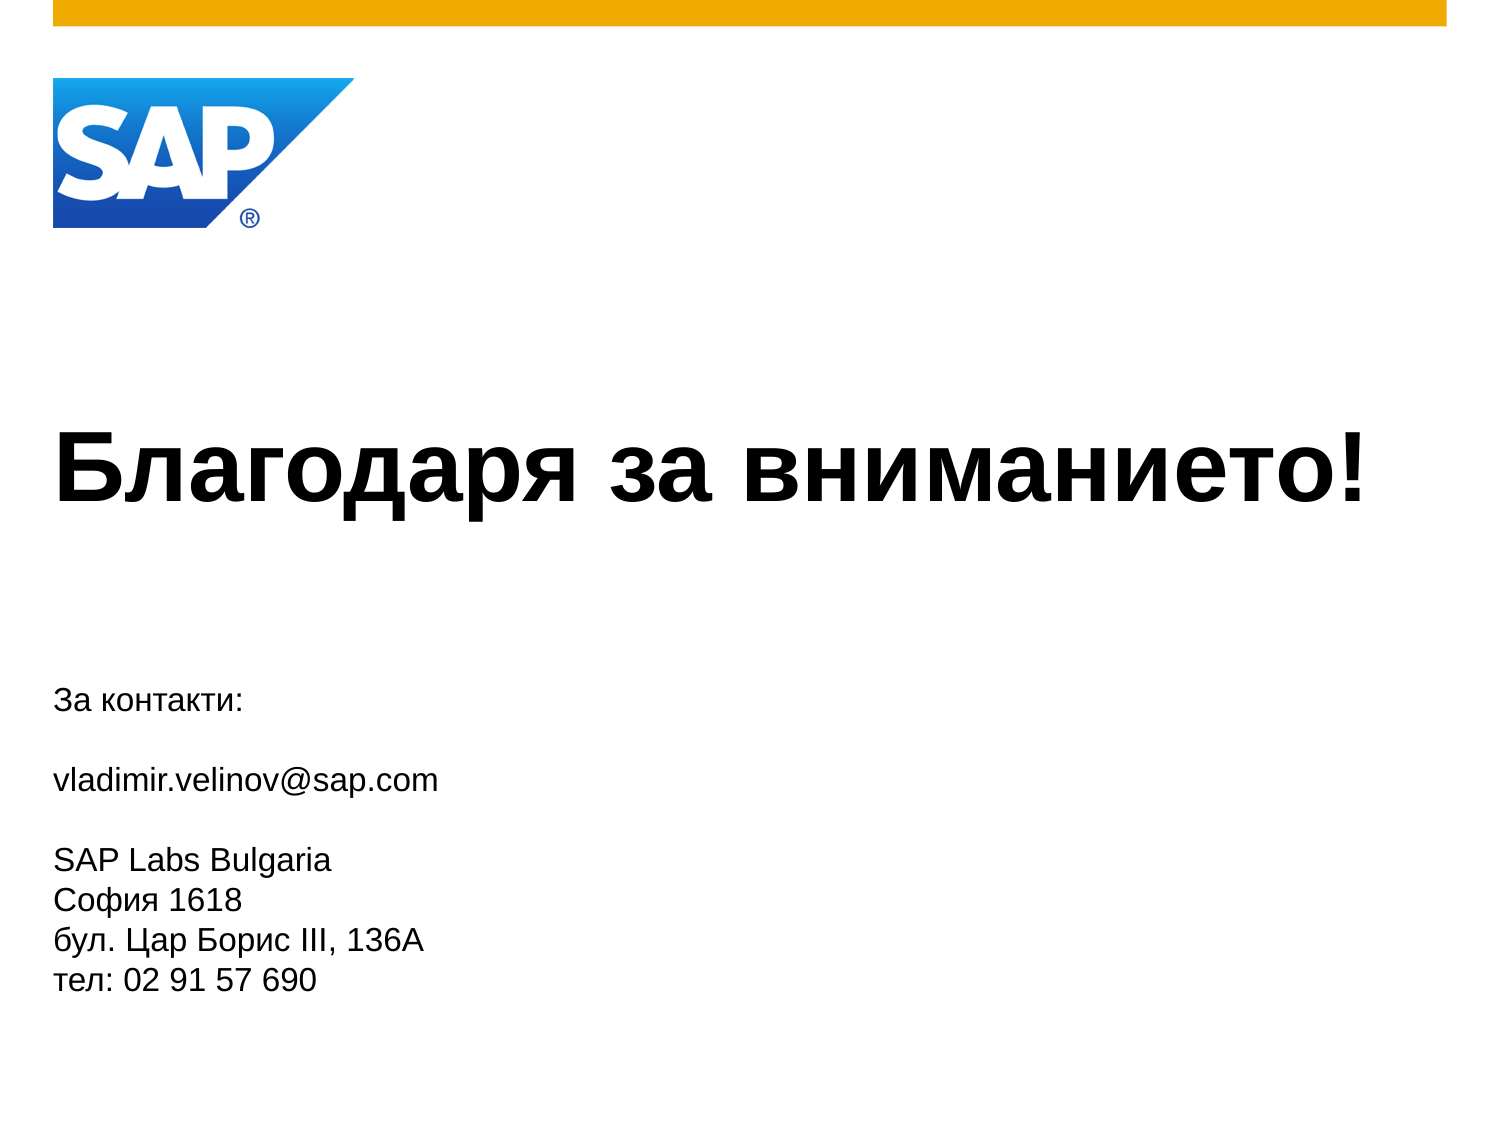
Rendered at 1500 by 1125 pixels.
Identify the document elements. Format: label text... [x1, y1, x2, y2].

picture [53, 78, 354, 228]
title Благодаря за вниманието! [53, 400, 1447, 523]
list За контакти: vladimir.velinov@sap.com SAP Labs Bulgaria София 1618 бул. Цар Борис III, 136А тел: 02 91 57 690 [53, 755, 1447, 998]
